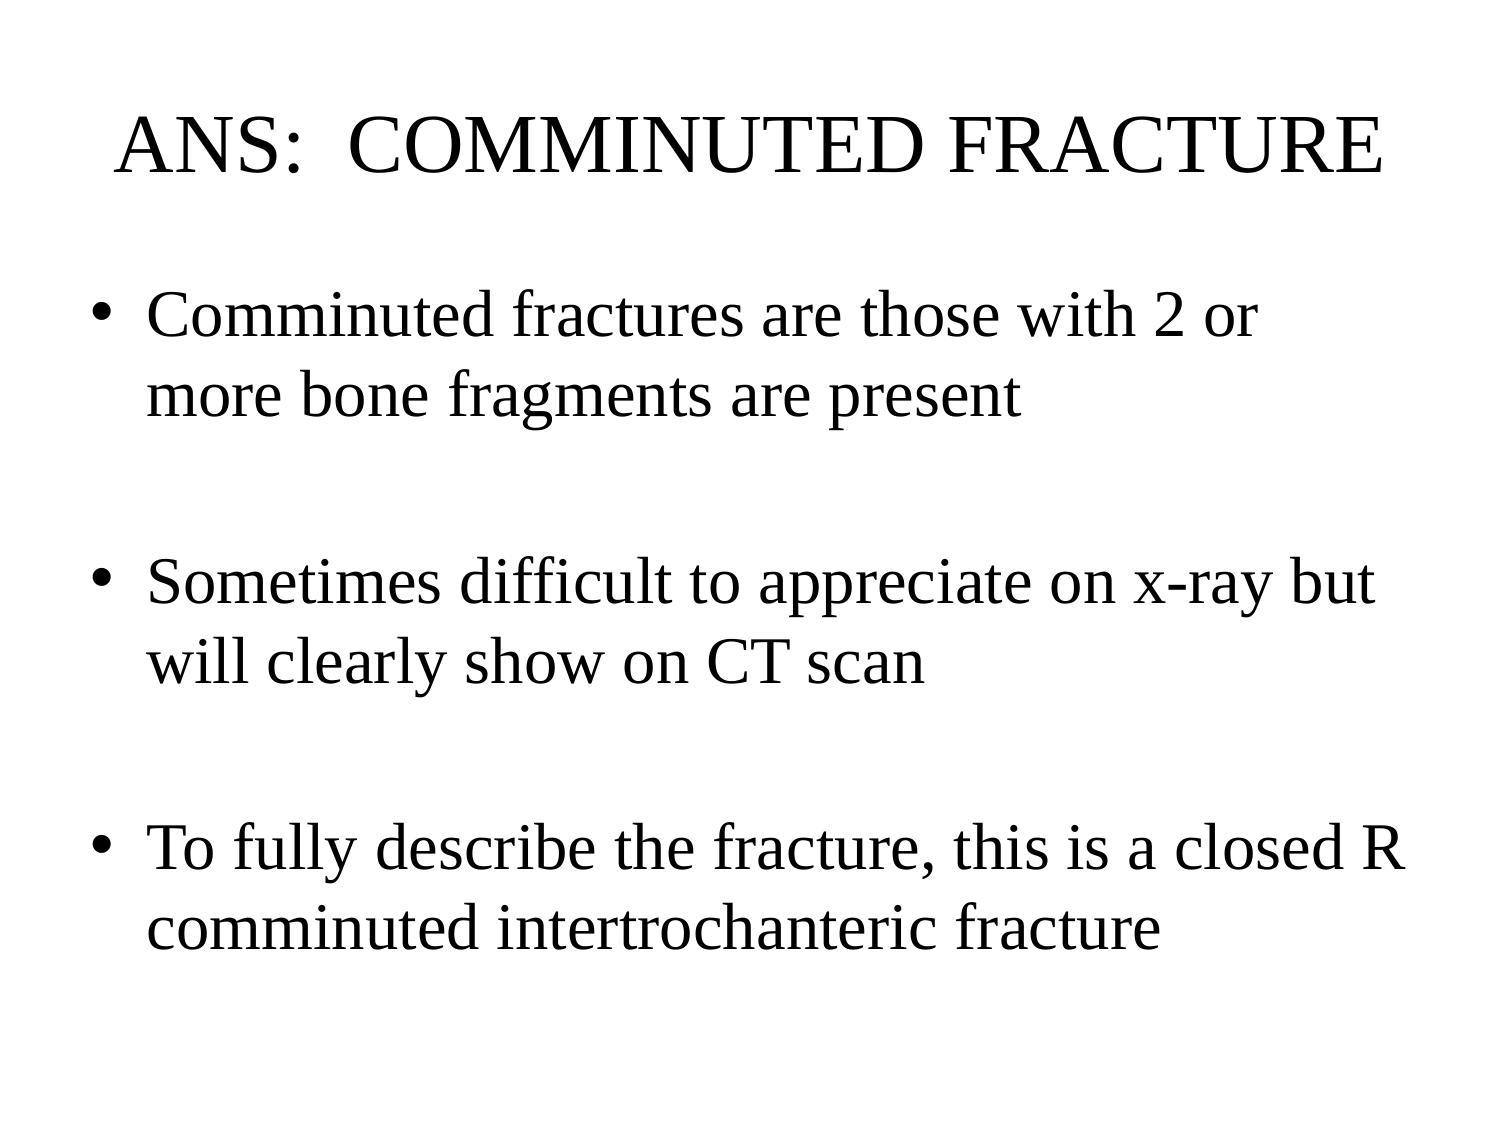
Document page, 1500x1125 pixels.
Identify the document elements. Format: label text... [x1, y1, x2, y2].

list Comminuted fractures are those with 2 or more bone fragments are present Sometimes difficult to appreciate on x-ray but will clearly show on CT scan To fully describe the fracture, this is a closed R comminuted intertrochanteric fracture [75, 262, 1425, 1005]
title ANS: COMMINUTED FRACTURE [75, 45, 1425, 233]
